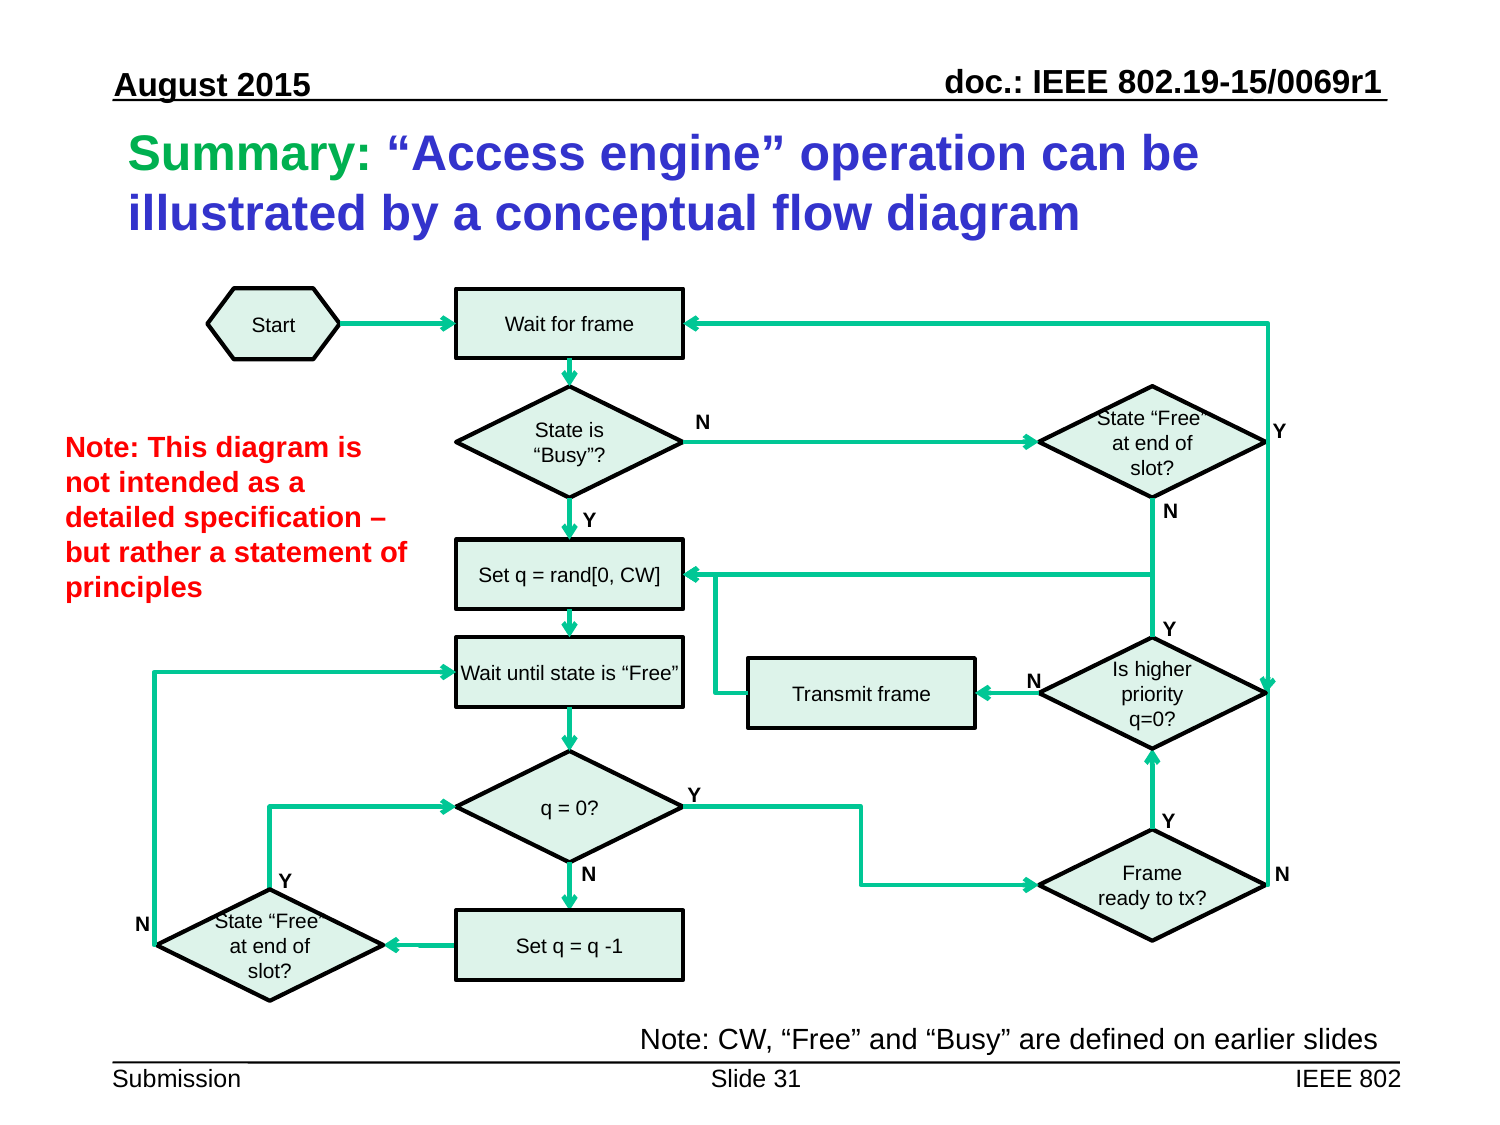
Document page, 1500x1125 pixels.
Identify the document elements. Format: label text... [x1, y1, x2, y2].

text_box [122, 288, 1290, 1002]
slide_number Slide 31 [709, 1061, 803, 1093]
text_box Note: CW, “Free” and “Busy” are defined on earlier slides [624, 1012, 1400, 1058]
text_box Note: This diagram is not intended as a detailed specification – but rather a statement of principles [49, 421, 117, 634]
title Summary: “Access engine” operation can be illustrated by a conceptual flow diagram [112, 112, 1388, 288]
footer IEEE 802 [1294, 1061, 1402, 1093]
